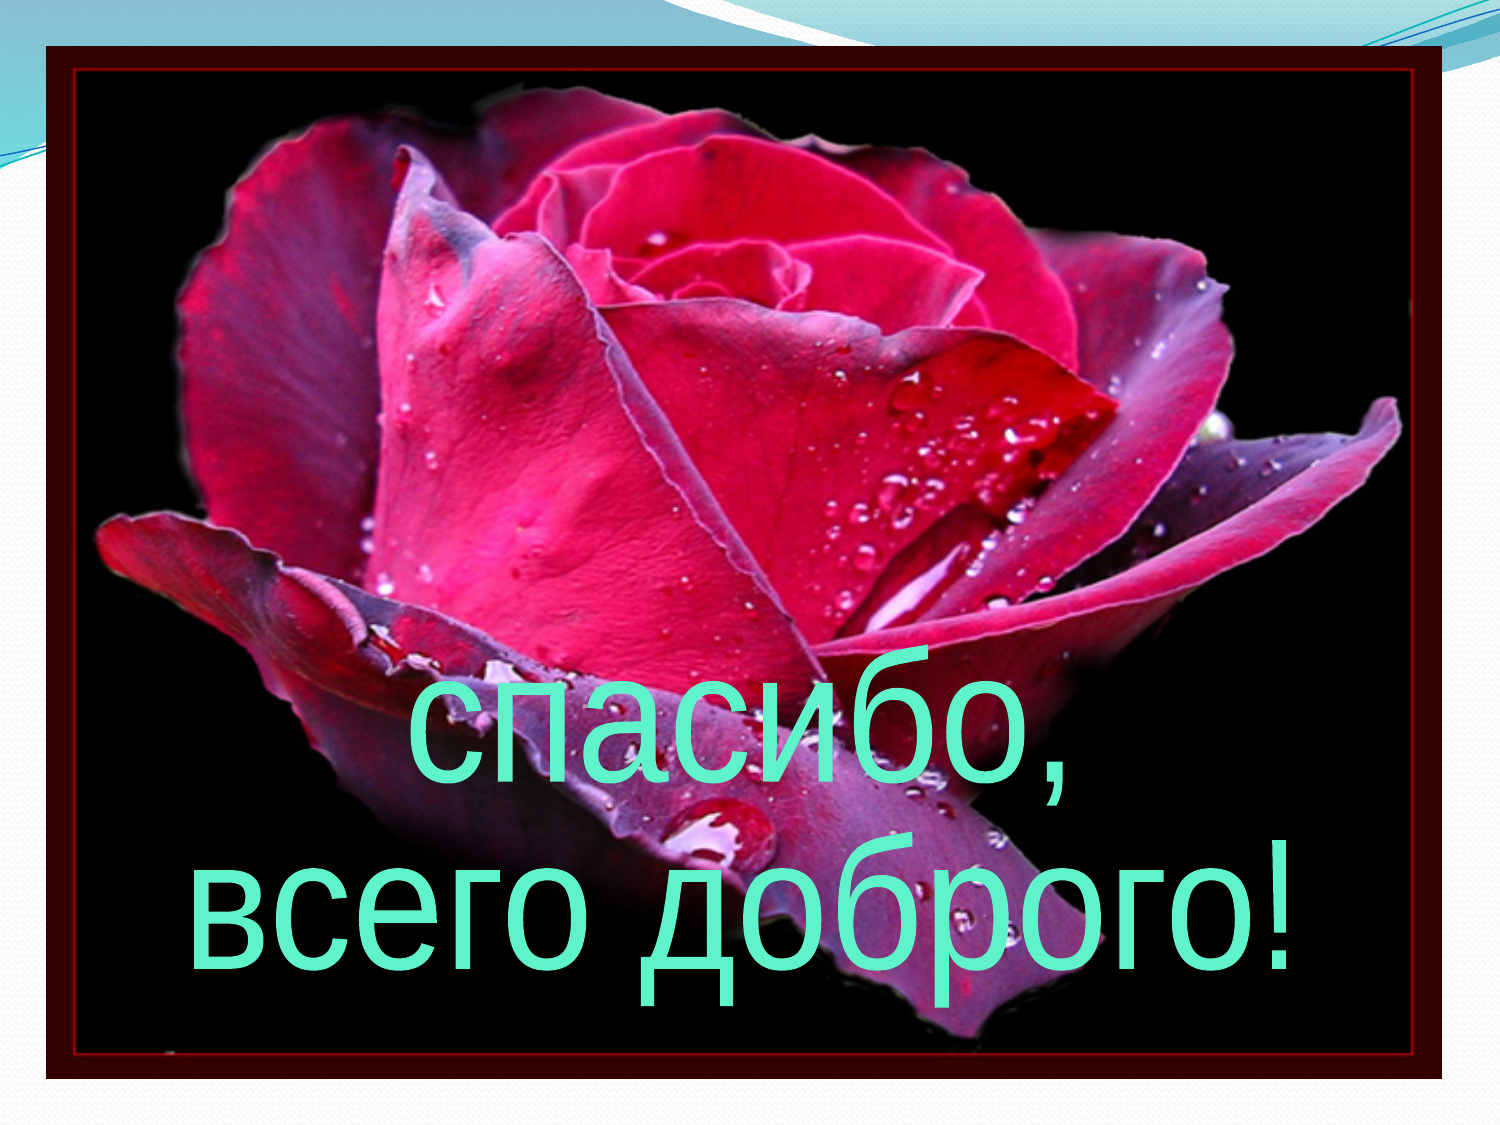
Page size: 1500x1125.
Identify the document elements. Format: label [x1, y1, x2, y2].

picture [46, 46, 1442, 1079]
